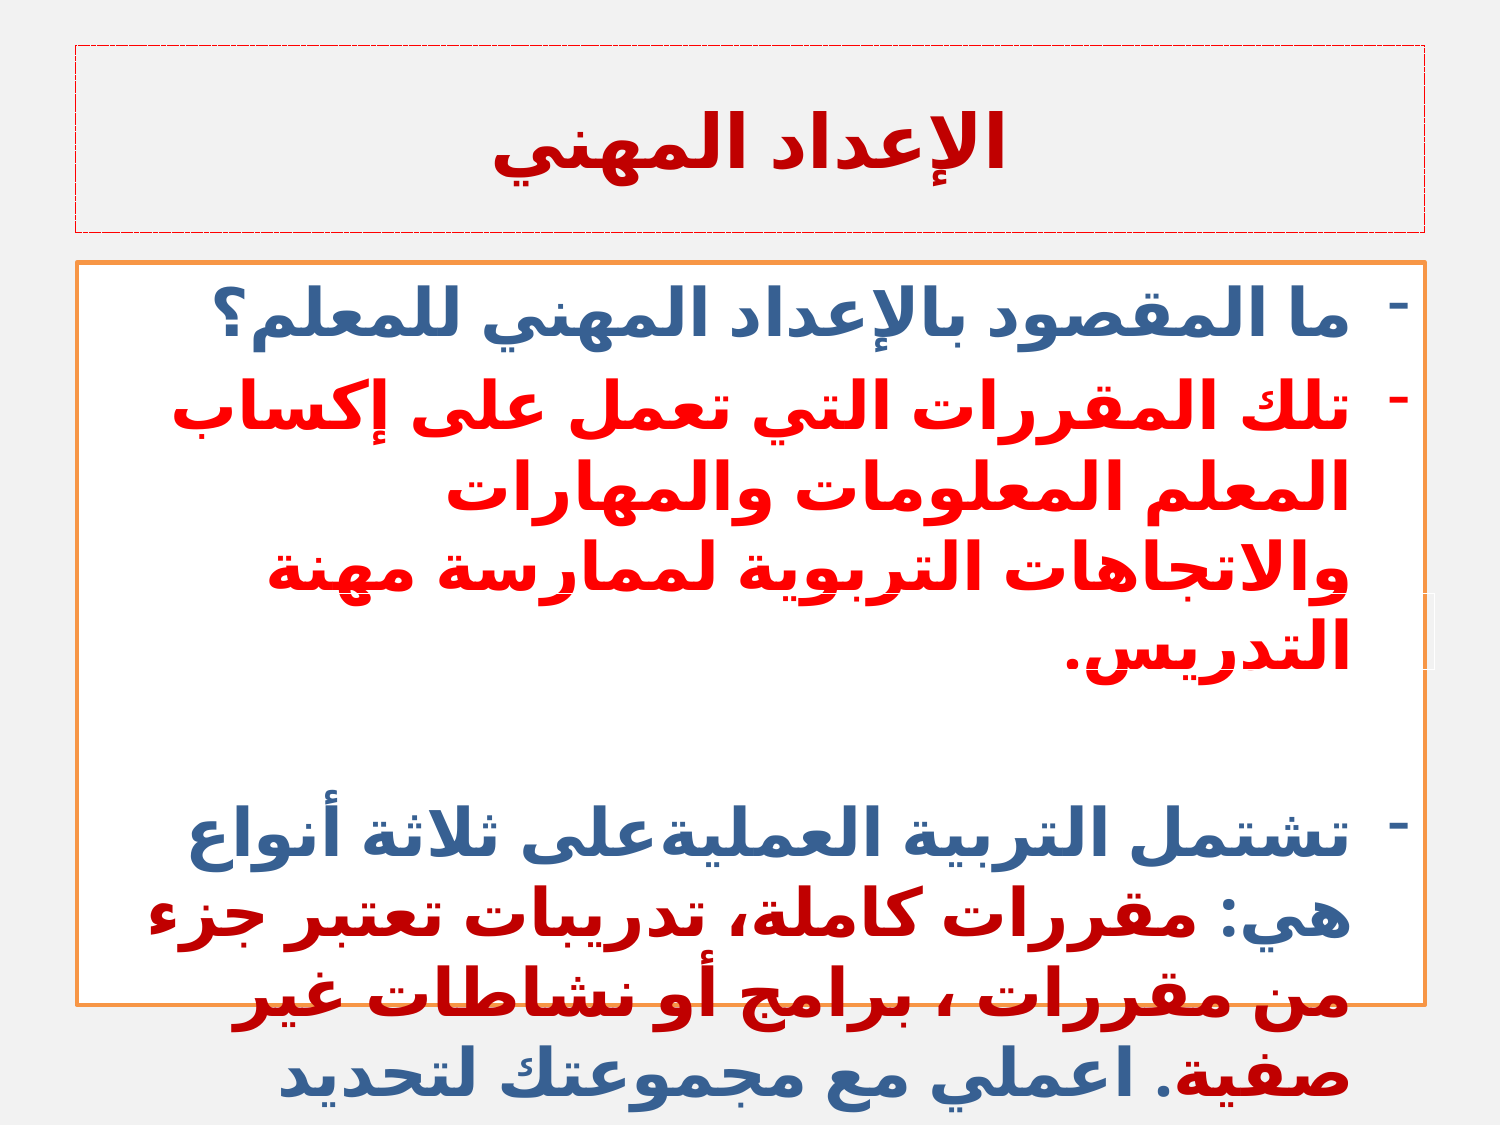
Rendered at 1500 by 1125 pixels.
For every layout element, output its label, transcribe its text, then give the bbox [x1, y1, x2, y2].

list ما المقصود بالإعداد المهني للمعلم؟ تلك المقررات التي تعمل على إكساب المعلم المعلومات والمهارات والاتجاهات التربوية لممارسة مهنة التدريس. تشتمل التربية العمليةعلى ثلاثة أنواع هي: مقررات كاملة، تدريبات تعتبر جزء من مقررات ، برامج أو نشاطات غير صفية. اعملي مع مجموعتك لتحديد الفرق بينها؟ [75, 260, 1427, 1007]
title الإعداد المهني [75, 45, 1425, 233]
text_box [86, 593, 1435, 670]
